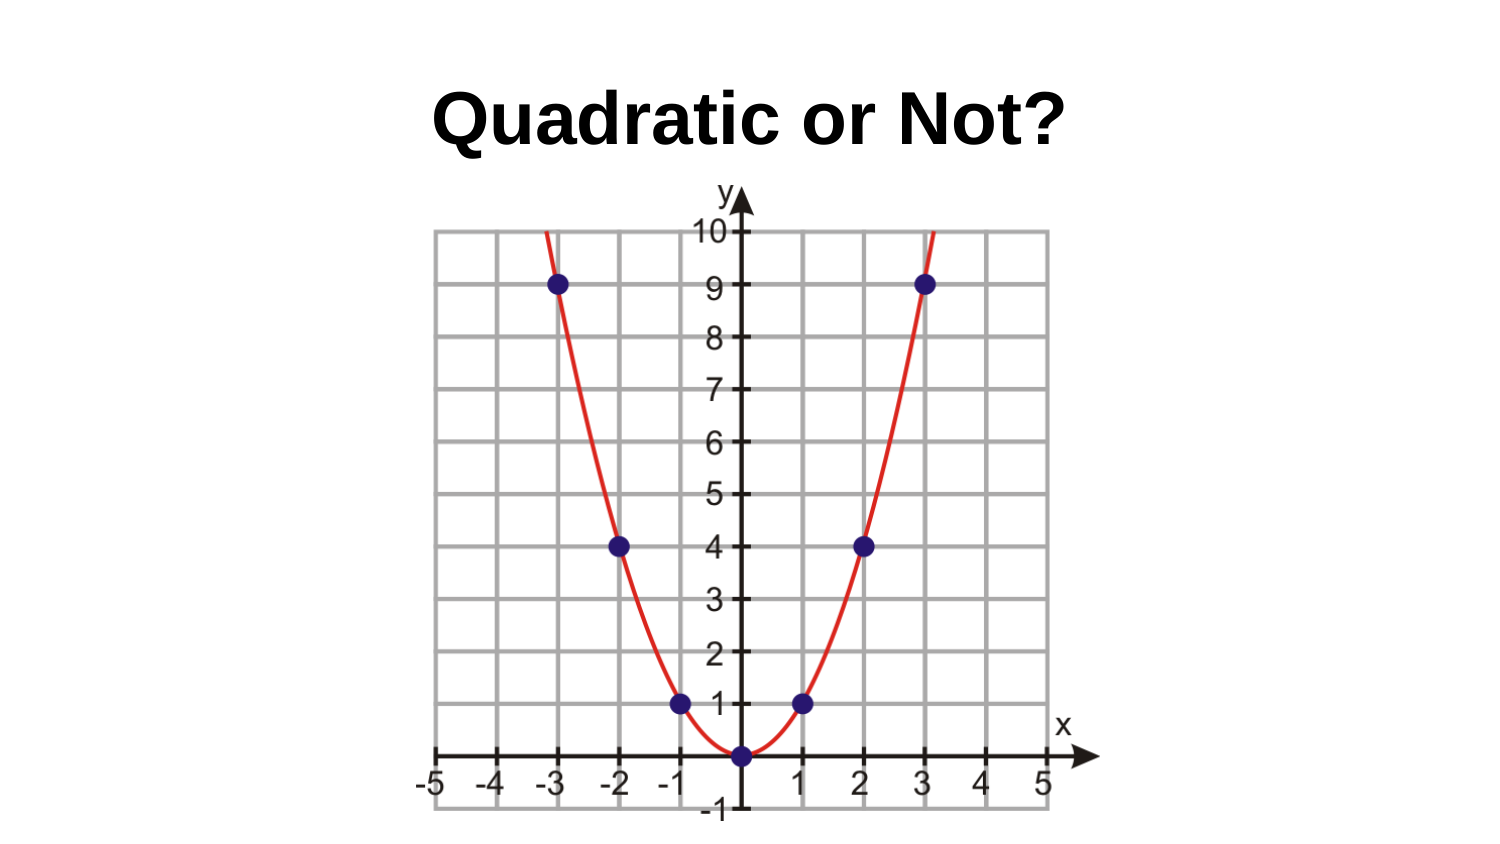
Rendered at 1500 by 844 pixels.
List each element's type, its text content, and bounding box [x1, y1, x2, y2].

picture [415, 185, 1101, 821]
title Quadratic or Not? [75, 33, 1425, 175]
